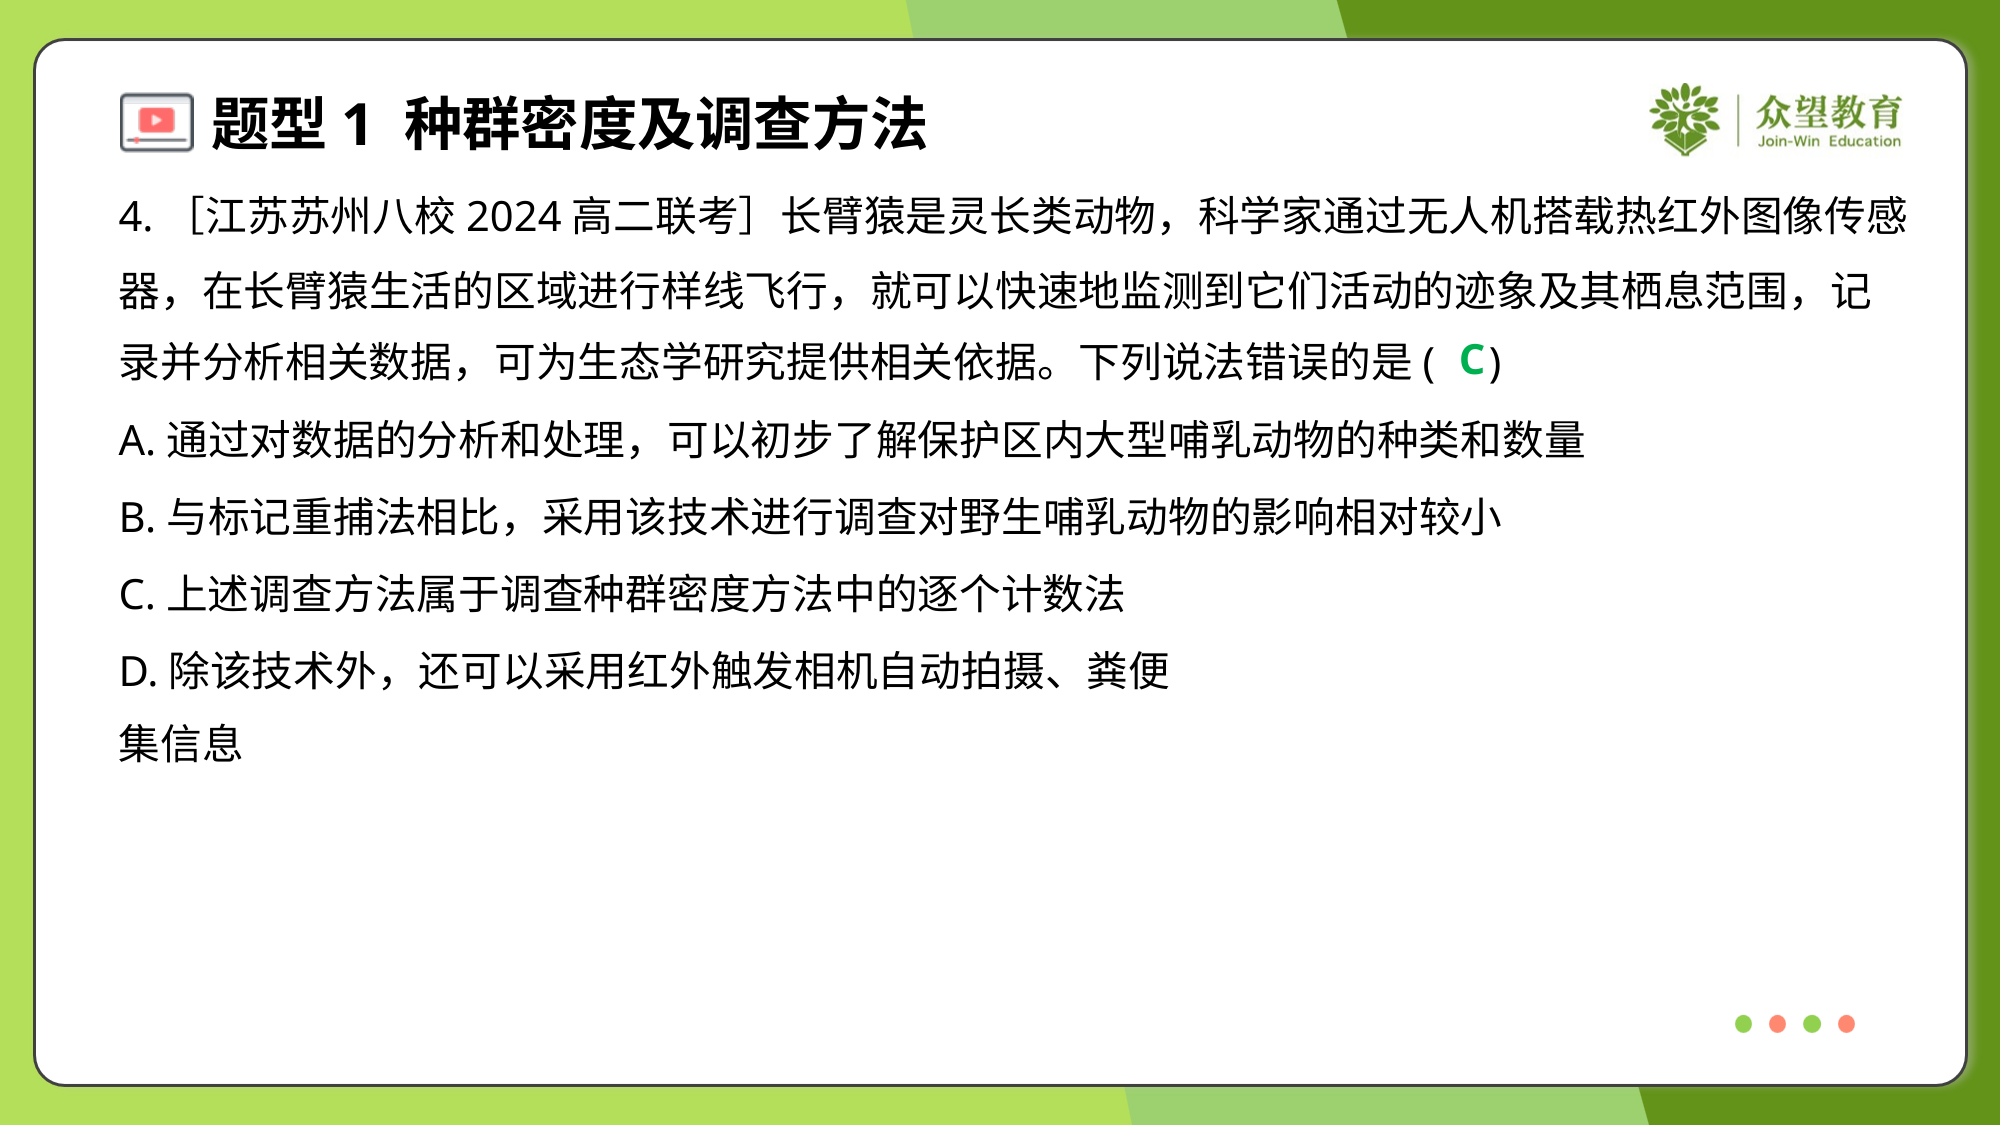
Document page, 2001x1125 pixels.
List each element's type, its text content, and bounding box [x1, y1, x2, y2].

picture [0, 0, 2000, 1125]
text_box C [1442, 311, 1502, 376]
text_box 4.［江苏苏州八校2024高二联考］长臂猿是灵长类动物，科学家通过无人机搭载热红外图像传感 器，在长臂猿生活的区域进行样线飞行，就可以快速地监测到它们活动的迹象及其栖息范围，记 录并分析相关数据，可为生态学研究提供相关依据。下列说法错误的是( ) [118, 164, 1883, 379]
